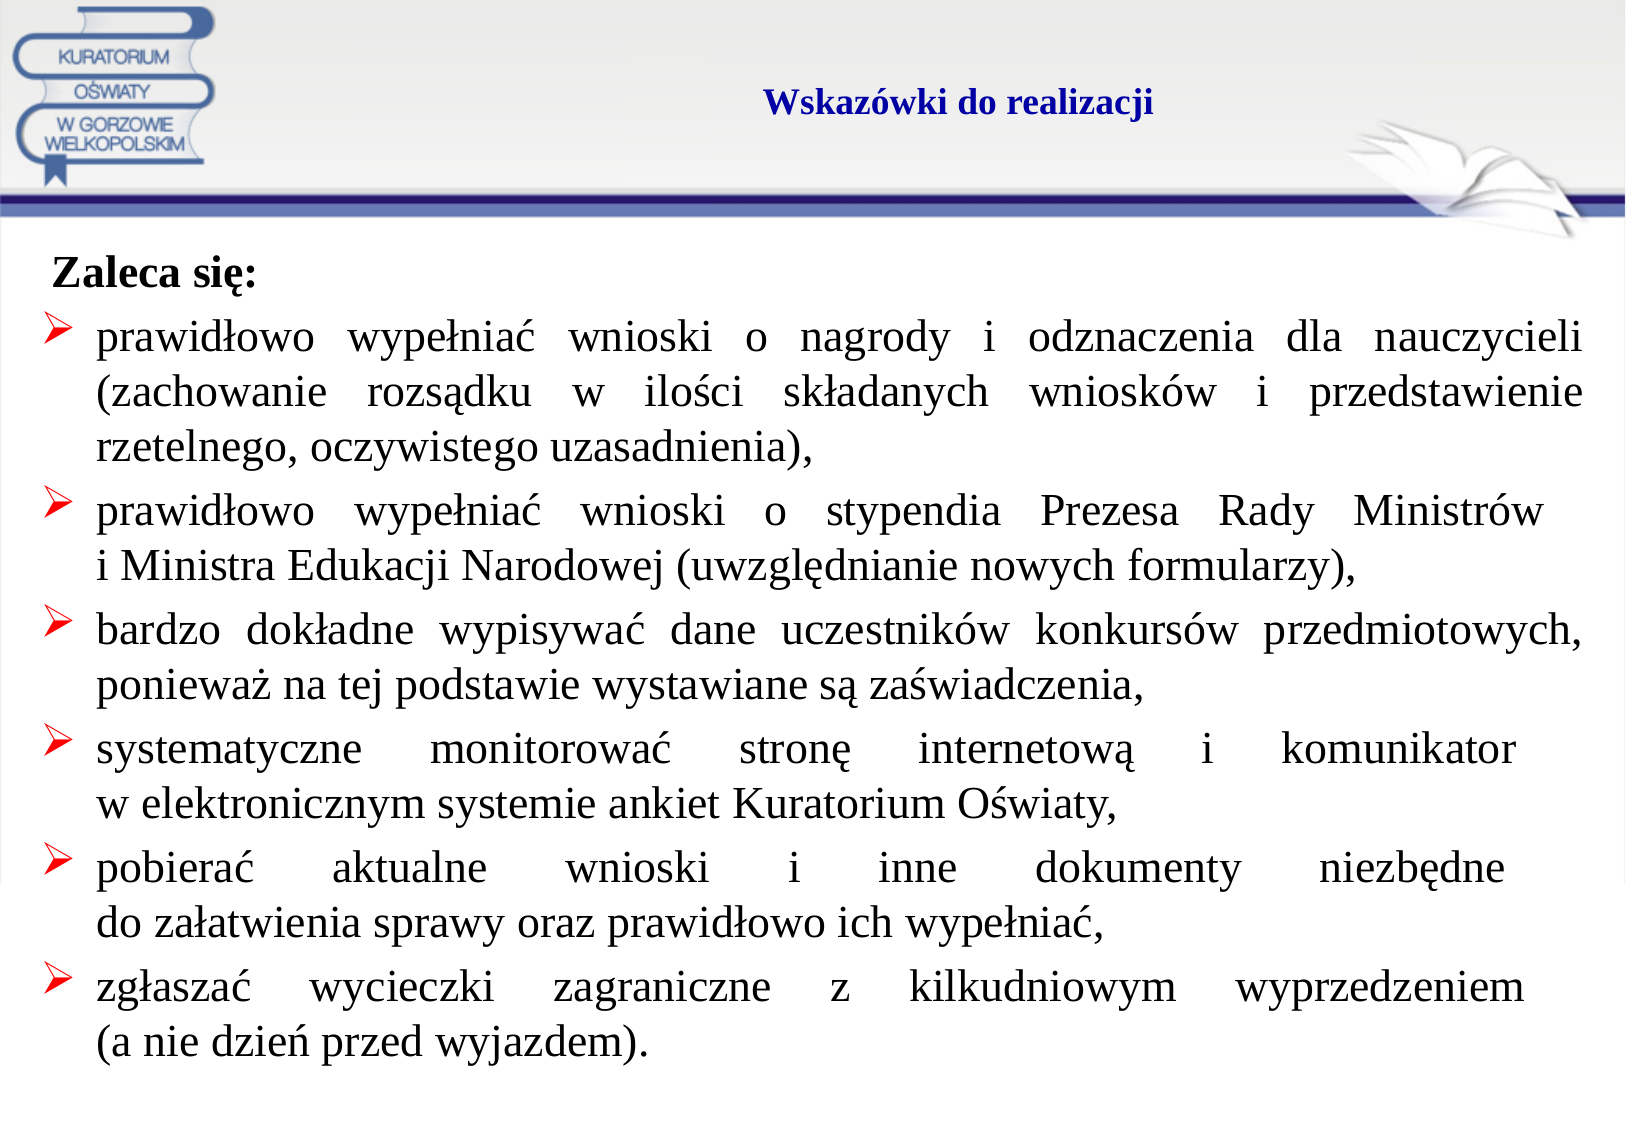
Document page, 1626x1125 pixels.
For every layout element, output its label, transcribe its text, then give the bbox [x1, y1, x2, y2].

list Zaleca się: prawidłowo wypełniać wnioski o nagrody i odznaczenia dla nauczycieli (zachowanie rozsądku w ilości składanych wniosków i przedstawienie rzetelnego, oczywistego uzasadnienia), prawidłowo wypełniać wnioski o stypendia Prezesa Rady Ministrów i Ministra Edukacji Narodowej (uwzględnianie nowych formularzy), bardzo dokładne wypisywać dane uczestników konkursów przedmiotowych, ponieważ na tej podstawie wystawiane są zaświadczenia, systematyczne monitorować stronę internetową i komunikator w elektronicznym systemie ankiet Kuratorium Oświaty, pobierać aktualne wnioski i inne dokumenty niezbędne do załatwienia sprawy oraz prawidłowo ich wypełniać, zgłaszać wycieczki zagraniczne z kilkudniowym wyprzedzeniem (a nie dzień przed wyjazdem). [25, 234, 1600, 1106]
picture [0, 0, 1626, 1125]
title Wskazówki do realizacji [317, 23, 1600, 176]
